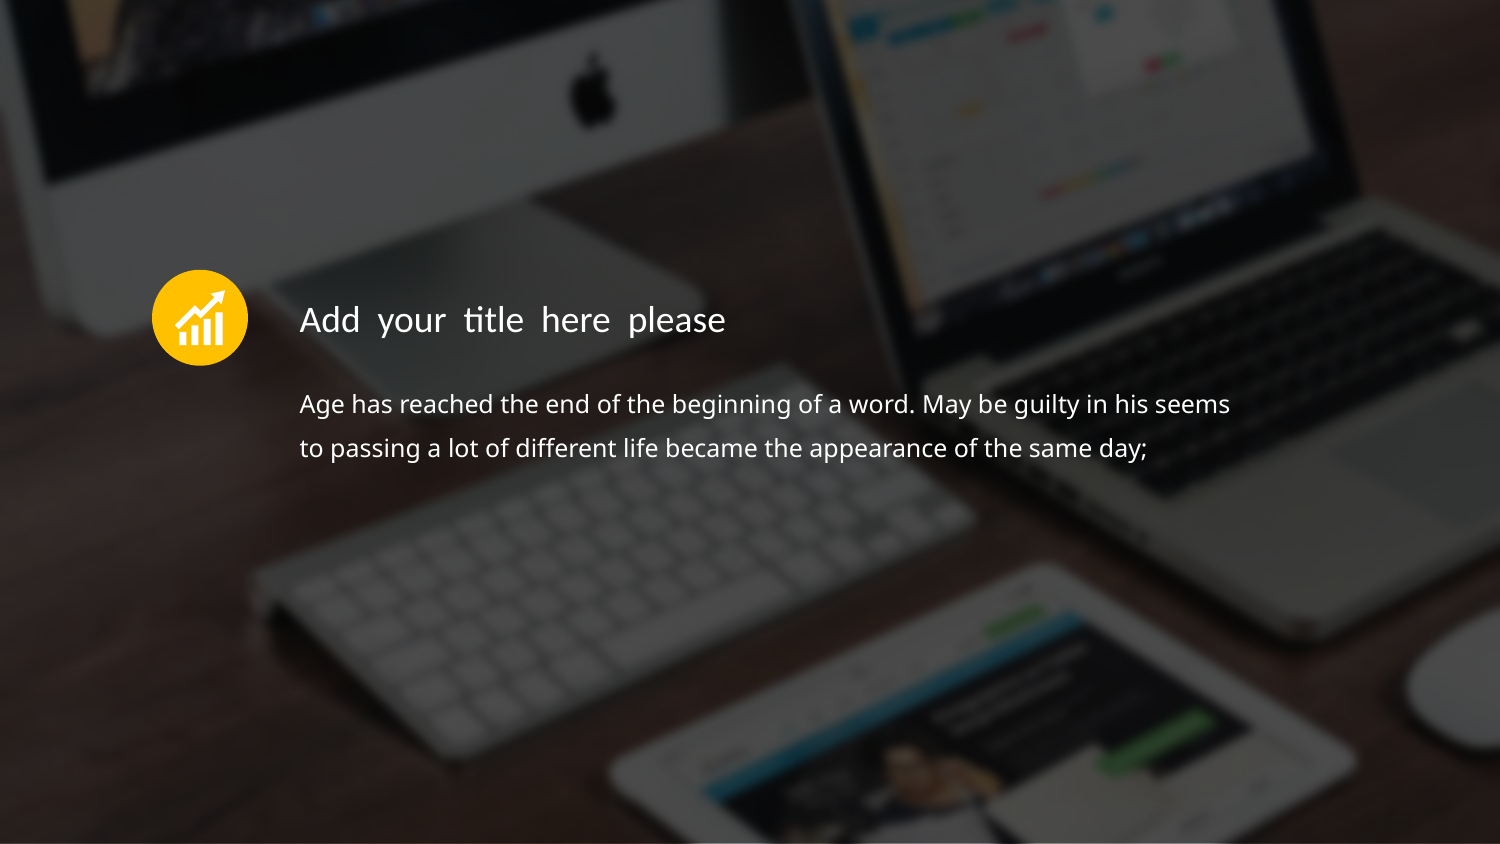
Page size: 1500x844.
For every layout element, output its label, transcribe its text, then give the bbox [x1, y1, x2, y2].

text_box Add your title here please [284, 287, 750, 348]
picture [0, 0, 1500, 844]
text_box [151, 269, 249, 366]
text_box Age has reached the end of the beginning of a word. May be guilty in his seems to passing a lot of different life became the appearance of the same day; [284, 365, 1267, 471]
